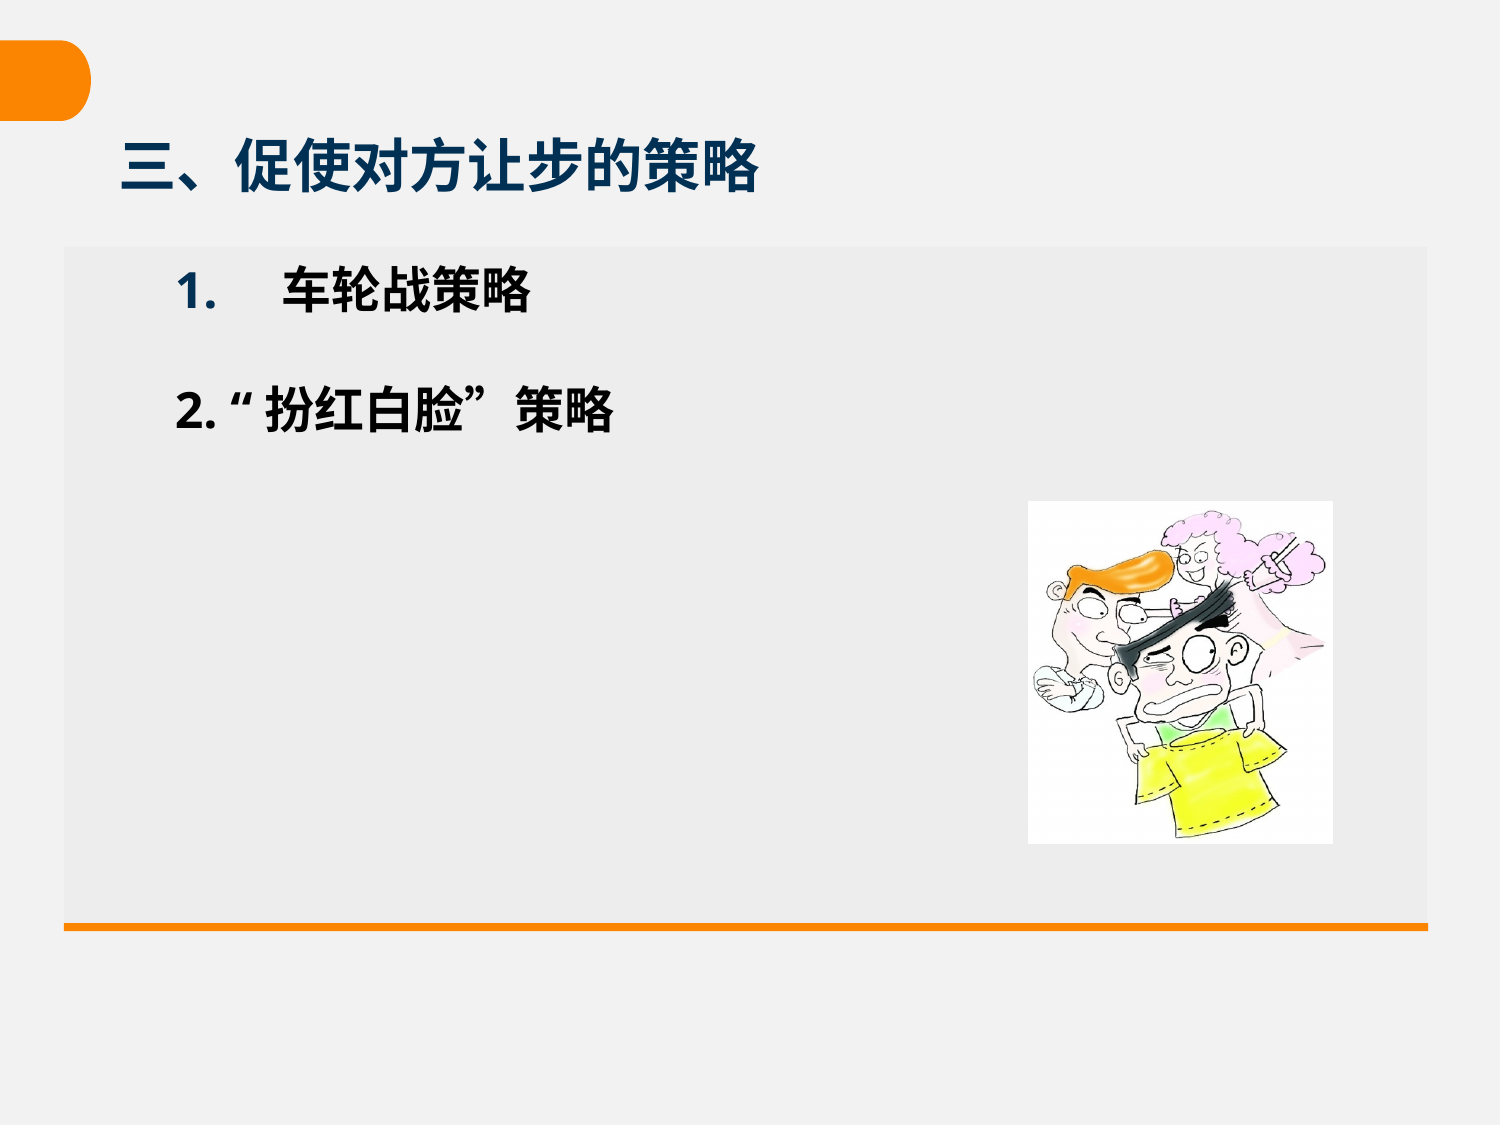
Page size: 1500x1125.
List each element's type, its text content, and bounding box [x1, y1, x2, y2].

title 三、促使对方让步的策略 1. 车轮战策略 2. “扮红白脸”策略 [103, 40, 858, 588]
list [1028, 501, 1333, 844]
